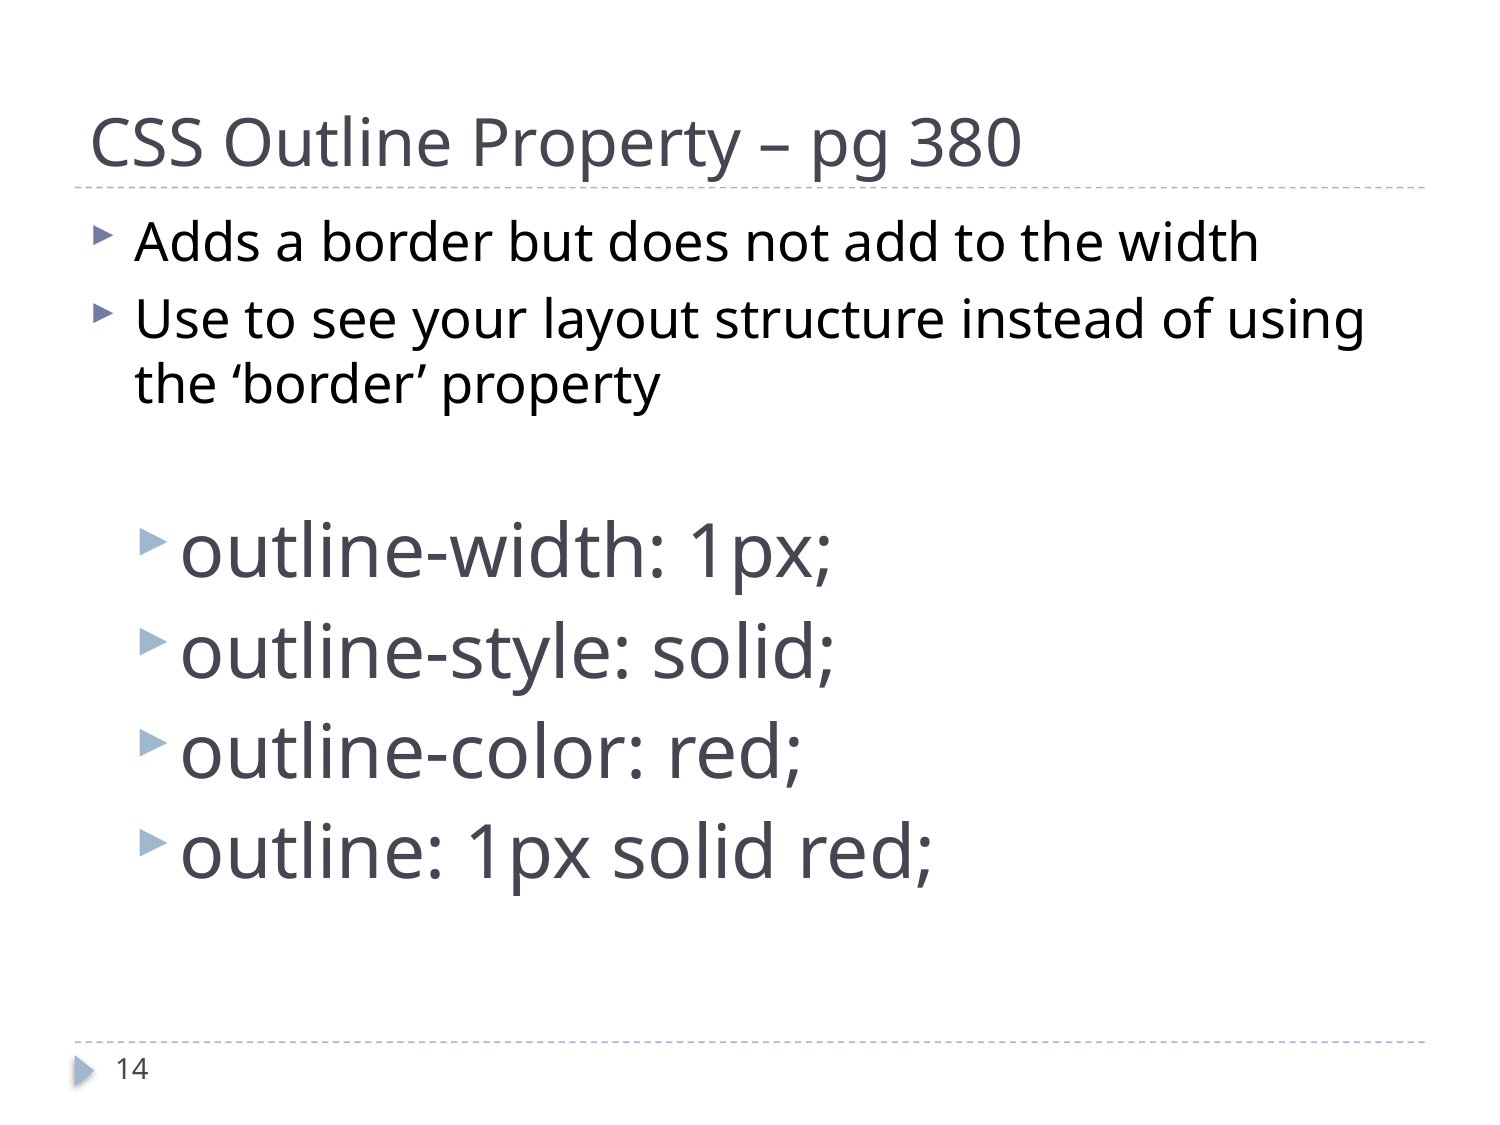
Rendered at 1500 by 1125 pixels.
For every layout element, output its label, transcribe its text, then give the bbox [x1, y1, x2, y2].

slide_number 14 [100, 1042, 426, 1103]
list Adds a border but does not add to the width Use to see your layout structure instead of using the ‘border’ property outline-width: 1px; outline-style: solid; outline-color: red; outline: 1px solid red; [75, 200, 1425, 1010]
title CSS Outline Property – pg 380 [75, 24, 1425, 188]
